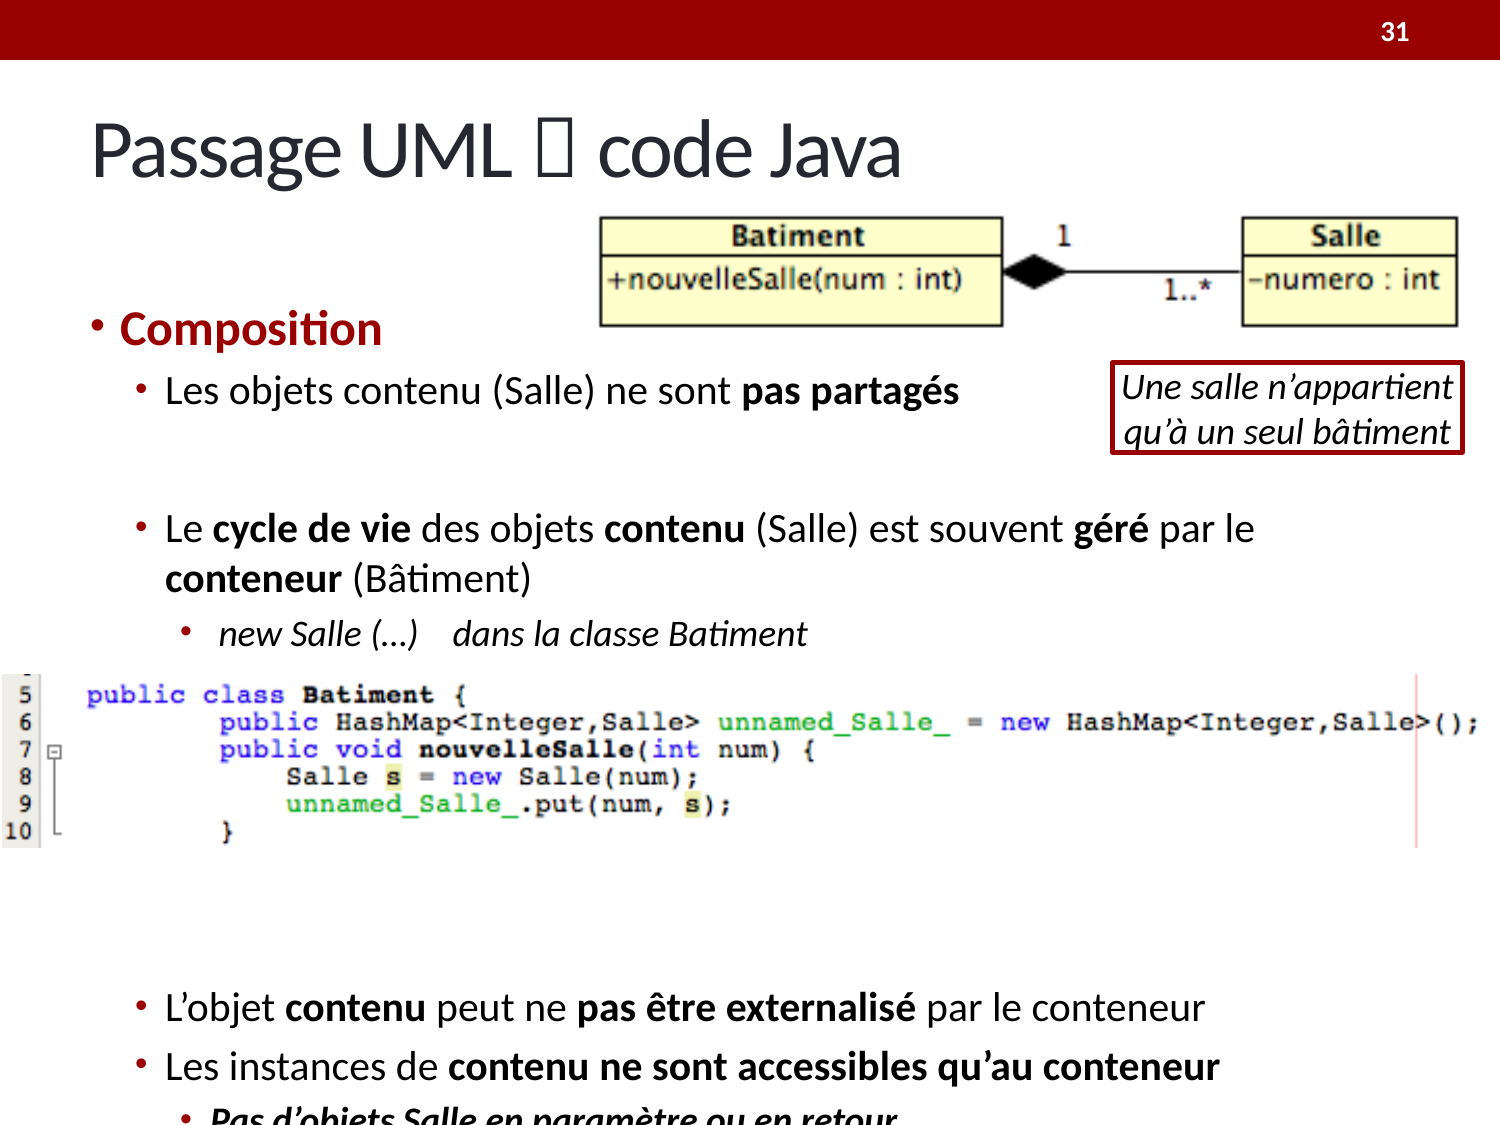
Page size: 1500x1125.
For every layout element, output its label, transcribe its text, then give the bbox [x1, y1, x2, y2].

picture [595, 212, 1476, 336]
list Composition Les objets contenu (Salle) ne sont pas partagés Le cycle de vie des objets contenu (Salle) est souvent géré par le conteneur (Bâtiment) new Salle (…) dans la classe Batiment L’objet contenu peut ne pas être externalisé par le conteneur Les instances de contenu ne sont accessibles qu’au conteneur Pas d’objets Salle en paramètre ou en retour [75, 855, 1425, 1088]
title Passage UML  code Java [75, 62, 1425, 225]
slide_number 31 [1250, 3, 1425, 57]
list Composition Les objets contenu (Salle) ne sont pas partagés Le cycle de vie des objets contenu (Salle) est souvent géré par le conteneur (Bâtiment) new Salle (…) dans la classe Batiment L’objet contenu peut ne pas être externalisé par le conteneur Les instances de contenu ne sont accessibles qu’au conteneur Pas d’objets Salle en paramètre ou en retour [75, 287, 1425, 671]
picture [2, 674, 1500, 848]
text_box Une salle n’appartient qu’à un seul bâtiment [1110, 360, 1465, 455]
